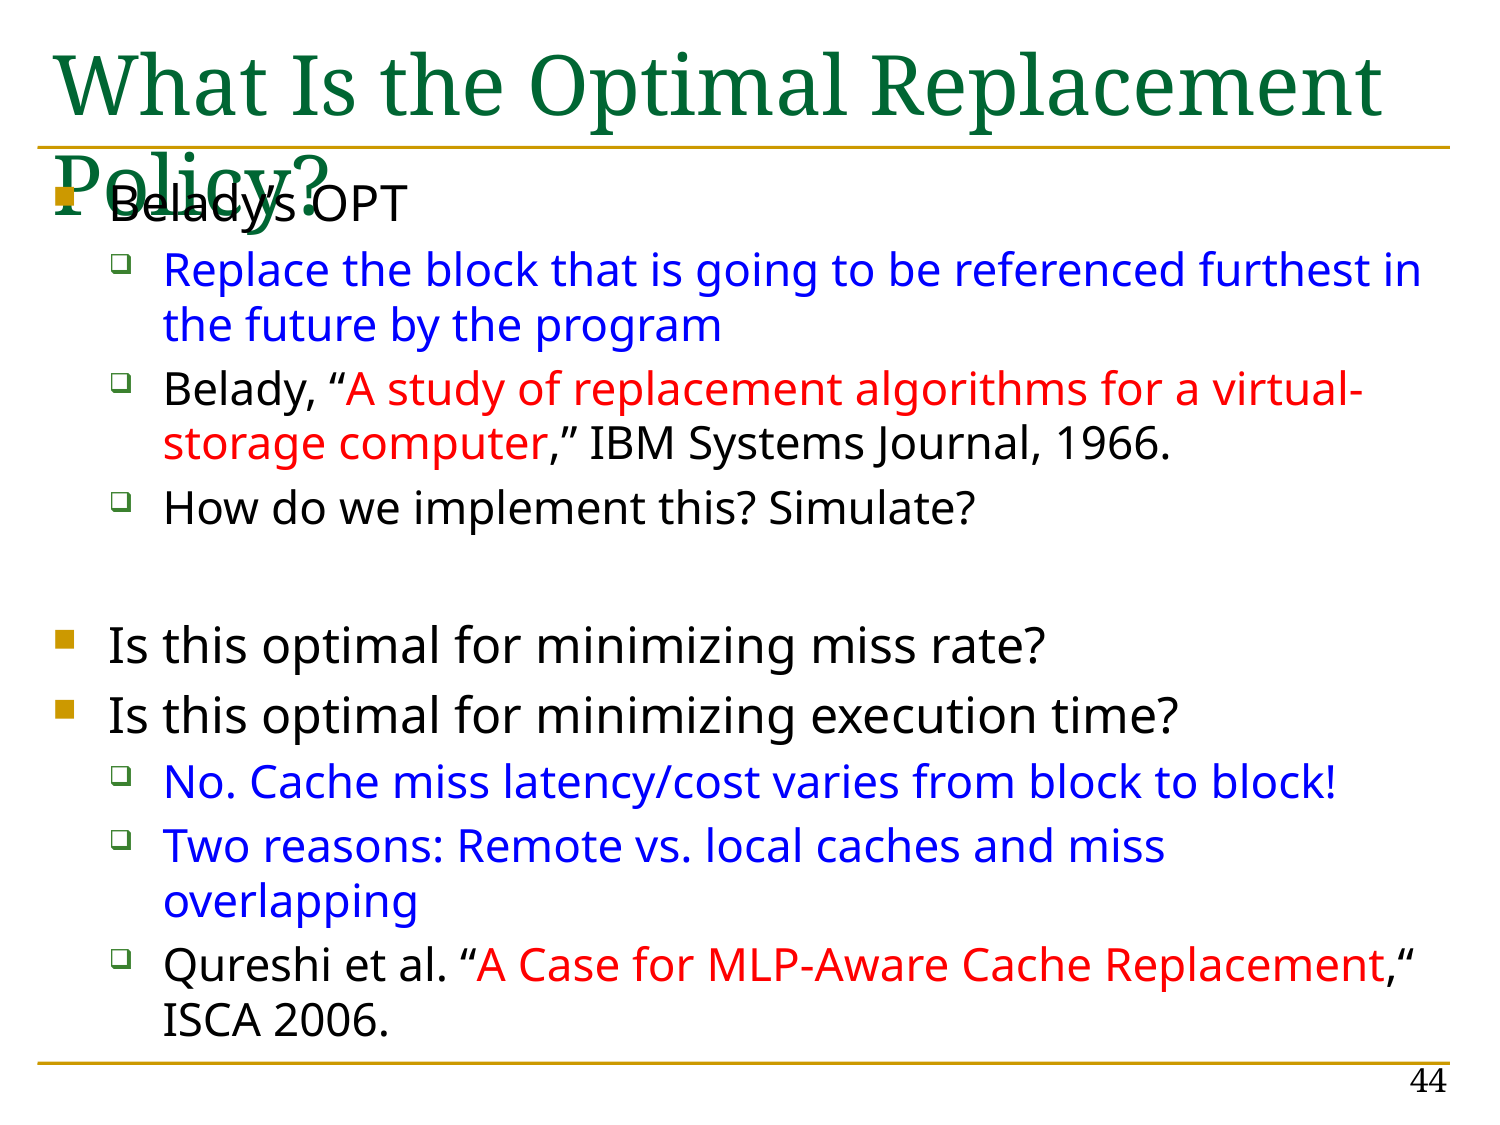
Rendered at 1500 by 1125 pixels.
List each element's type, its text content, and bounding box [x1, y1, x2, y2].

title What Is the Optimal Replacement Policy? [37, 24, 1450, 163]
slide_number 44 [1111, 1036, 1462, 1112]
list Belady’s OPT Replace the block that is going to be referenced furthest in the future by the program Belady, “A study of replacement algorithms for a virtual-storage computer,” IBM Systems Journal, 1966. How do we implement this? Simulate? Is this optimal for minimizing miss rate? Is this optimal for minimizing execution time? No. Cache miss latency/cost varies from block to block! Two reasons: Remote vs. local caches and miss overlapping Qureshi et al. “A Case for MLP-Aware Cache Replacement,“ ISCA 2006. [37, 163, 1450, 1016]
